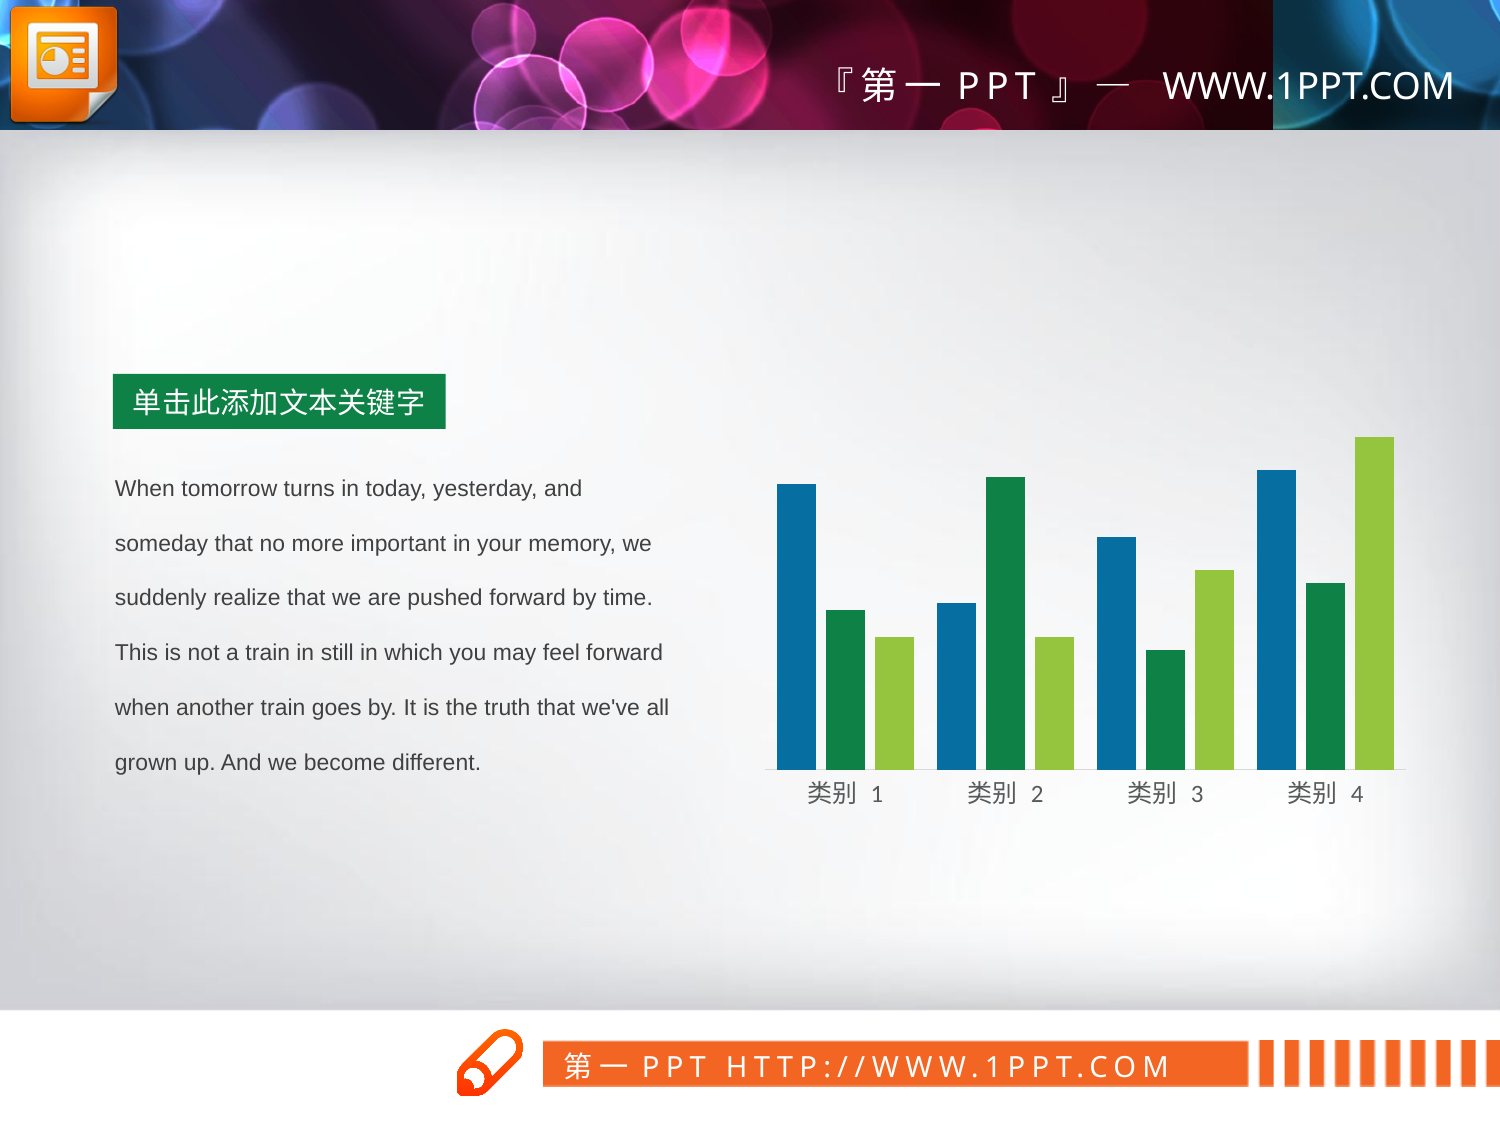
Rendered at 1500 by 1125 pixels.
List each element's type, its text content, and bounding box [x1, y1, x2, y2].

text_box When tomorrow turns in today, yesterday, and someday that no more important in your memory, we suddenly realize that we are pushed forward by time. This is not a train in still in which you may feel forward when another train goes by. It is the truth that we've all grown up. And we become different. [100, 438, 693, 783]
text_box 单击此添加文本关键字 [112, 373, 446, 429]
chart [751, 361, 1420, 820]
picture [0, 0, 1500, 1012]
picture [543, 1040, 1500, 1087]
